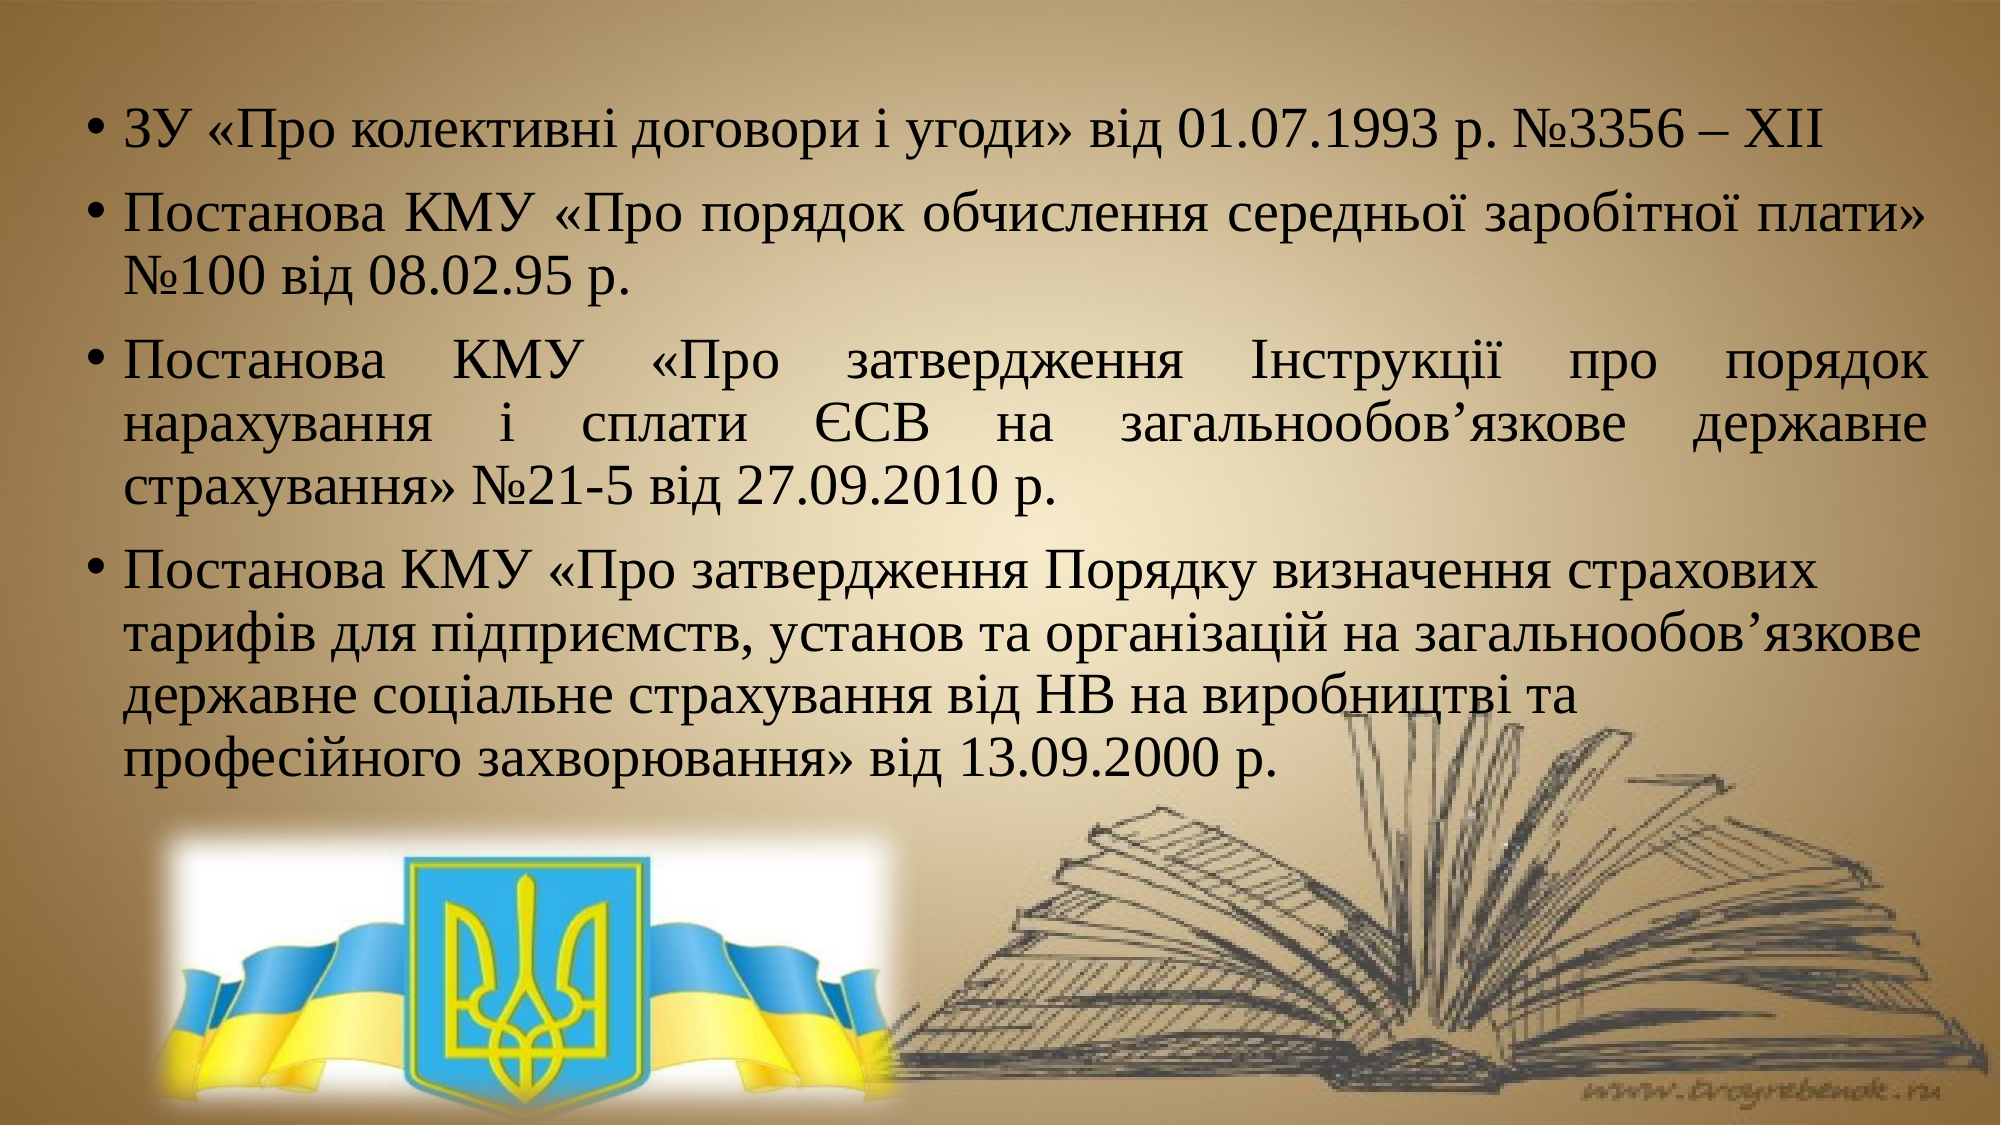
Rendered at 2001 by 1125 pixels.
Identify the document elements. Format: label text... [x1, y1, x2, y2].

picture [0, 0, 2001, 1125]
list ЗУ «Про колективні договори і угоди» від 01.07.1993 р. №3356 – ХІІ Постанова КМУ «Про порядок обчислення середньої заробітної плати» №100 від 08.02.95 р. Постанова КМУ «Про затвердження Інструкції про порядок нарахування і сплати ЄСВ на загальнообов’язкове державне страхування» №21-5 від 27.09.2010 р. Постанова КМУ «Про затвердження Порядку визначення страхових тарифів для підприємств, установ та організацій на загальнообов’язкове державне соціальне страхування від НВ на виробництві та професійного захворювання» від 13.09.2000 р. [70, 90, 1945, 1014]
